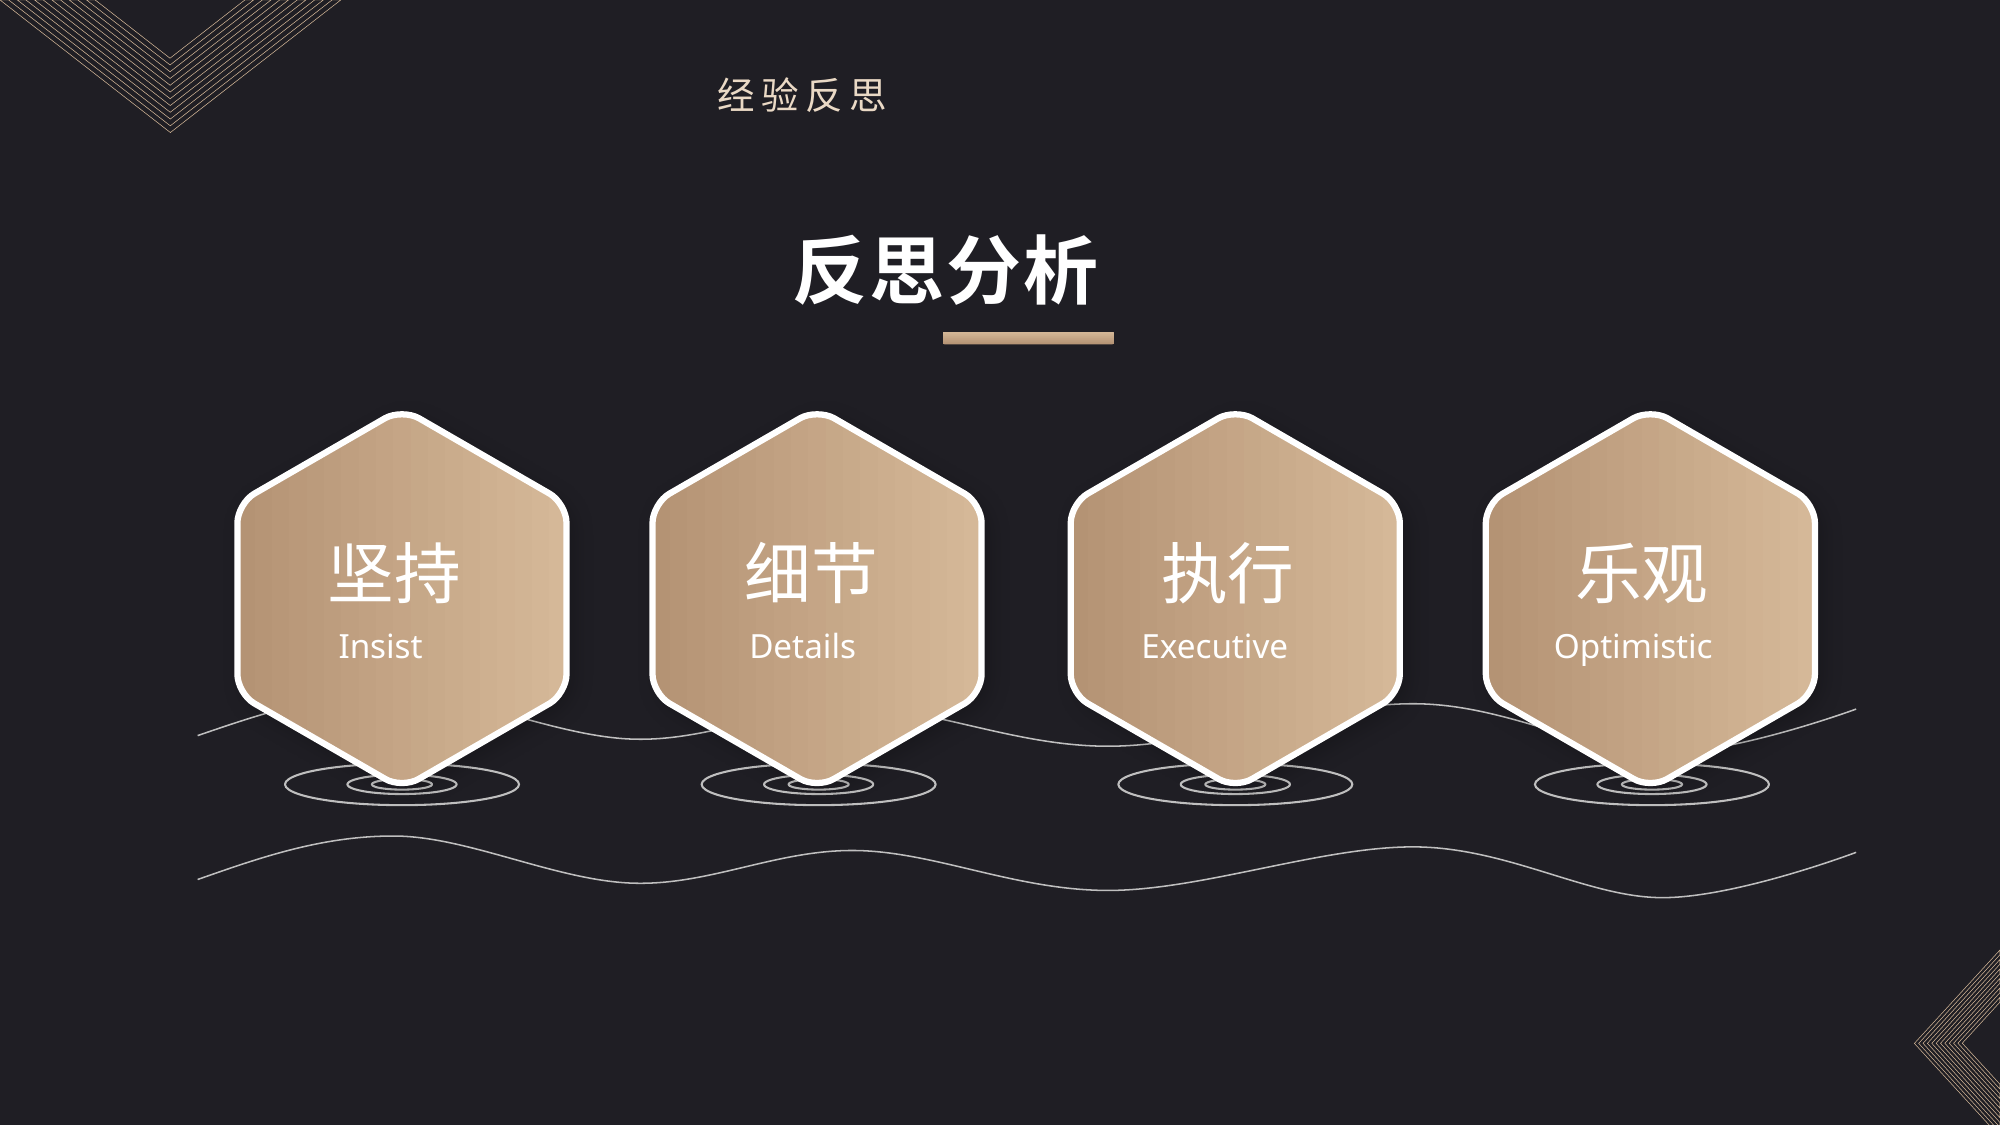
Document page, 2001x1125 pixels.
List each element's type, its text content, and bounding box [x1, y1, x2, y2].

text_box Details [734, 618, 903, 673]
text_box [1912, 948, 2000, 1125]
text_box Executive [1126, 618, 1344, 673]
text_box [1485, 414, 1815, 693]
text_box Insist [323, 618, 481, 673]
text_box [777, 216, 1305, 345]
text_box 乐观 [1560, 524, 1739, 618]
text_box [1070, 414, 1400, 693]
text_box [197, 693, 1857, 898]
text_box [652, 414, 982, 693]
text_box 坚持 [312, 524, 491, 620]
text_box Optimistic [1539, 618, 1765, 673]
text_box [0, 0, 343, 134]
text_box [237, 414, 567, 693]
text_box 细节 [729, 524, 908, 620]
text_box 经验反思 [703, 64, 1267, 125]
text_box 执行 [1146, 524, 1325, 618]
